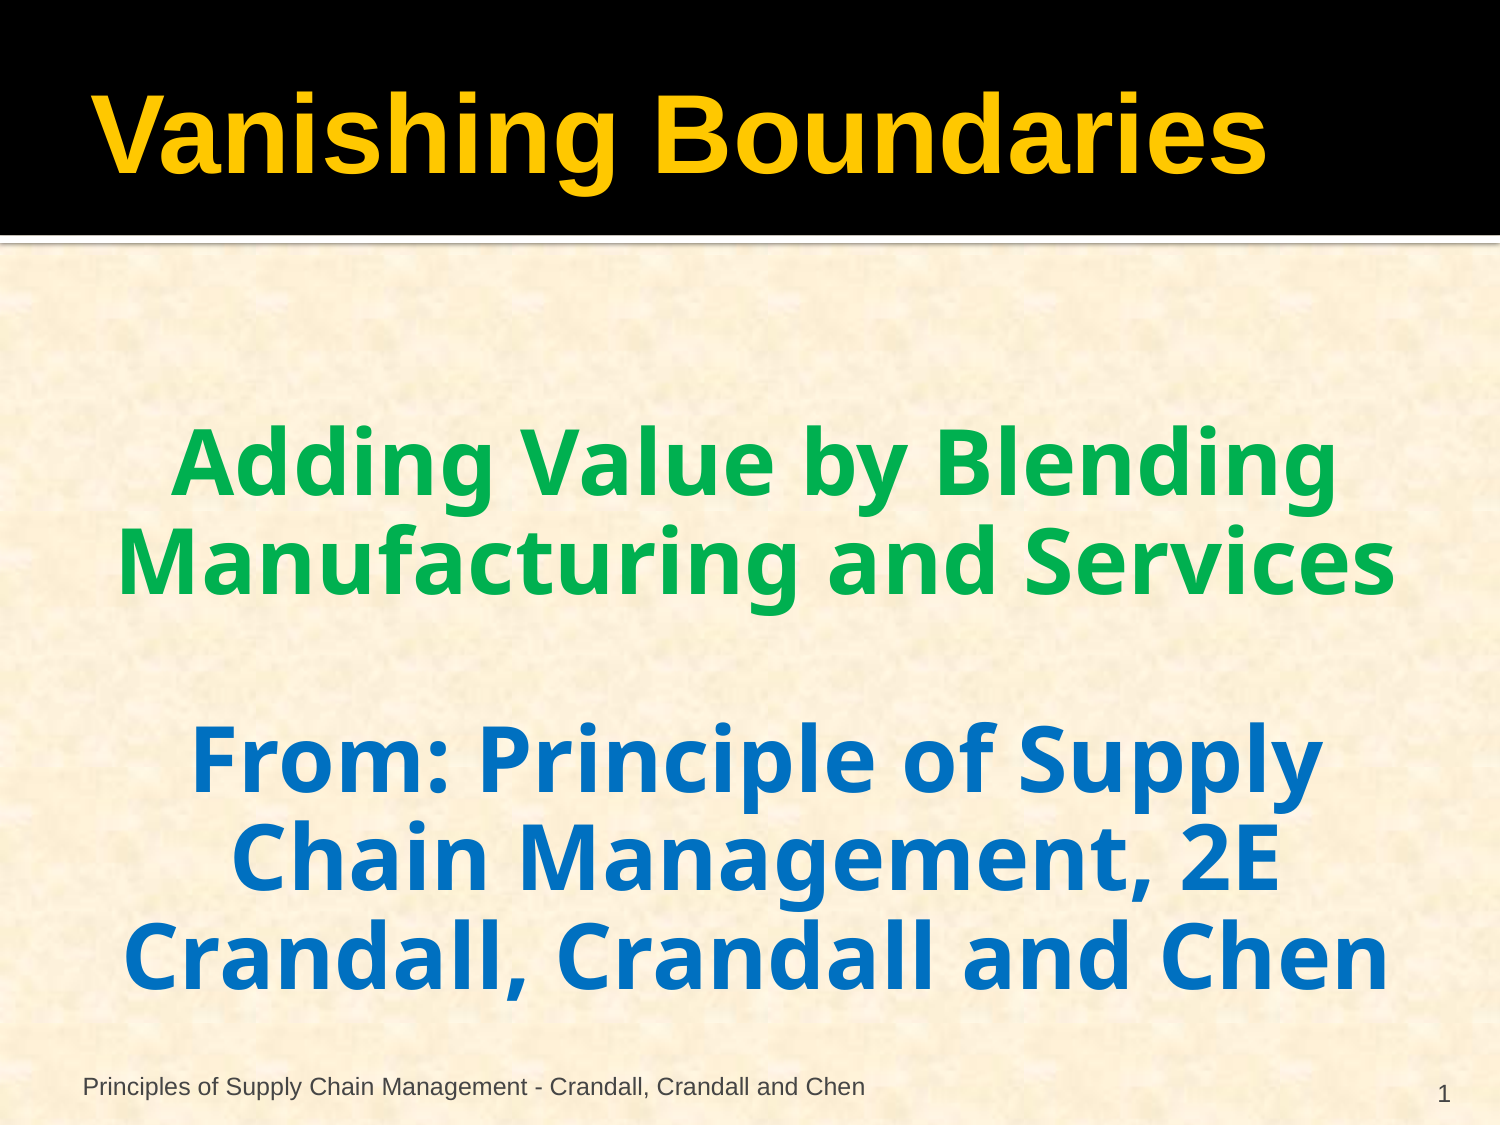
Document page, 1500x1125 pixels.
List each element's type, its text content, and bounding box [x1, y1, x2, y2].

list Adding Value by Blending Manufacturing and Services From: Principle of Supply Chain Management, 2E Crandall, Crandall and Chen [75, 291, 1425, 1050]
picture [0, 243, 1500, 1125]
footer Principles of Supply Chain Management - Crandall, Crandall and Chen [75, 1062, 975, 1100]
slide_number 1 [1345, 1062, 1467, 1108]
title Vanishing Boundaries [75, 25, 1425, 231]
